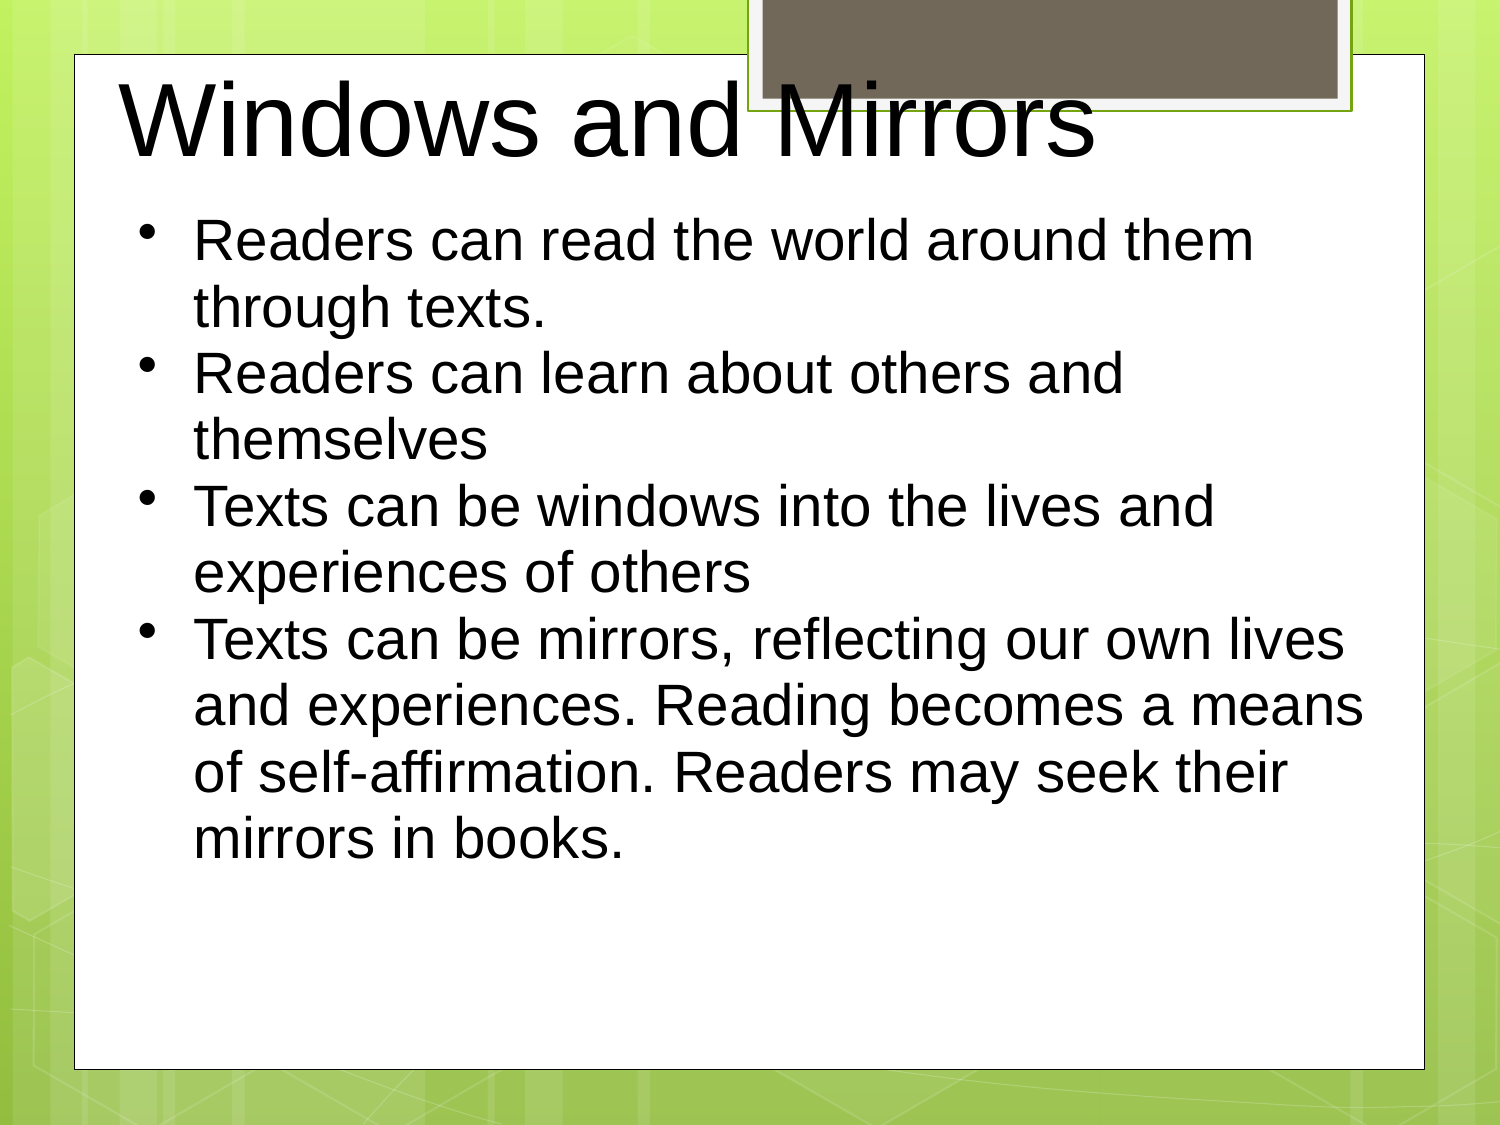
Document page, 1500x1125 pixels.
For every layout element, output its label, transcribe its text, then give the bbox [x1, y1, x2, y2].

title Windows and Mirrors [119, 32, 1233, 180]
text_box Readers can read the world around them through texts. Readers can learn about others and themselves Texts can be windows into the lives and experiences of others Texts can be mirrors, reflecting our own lives and experiences. Reading becomes a means of self-affirmation. Readers may seek their mirrors in books. [119, 207, 1369, 873]
